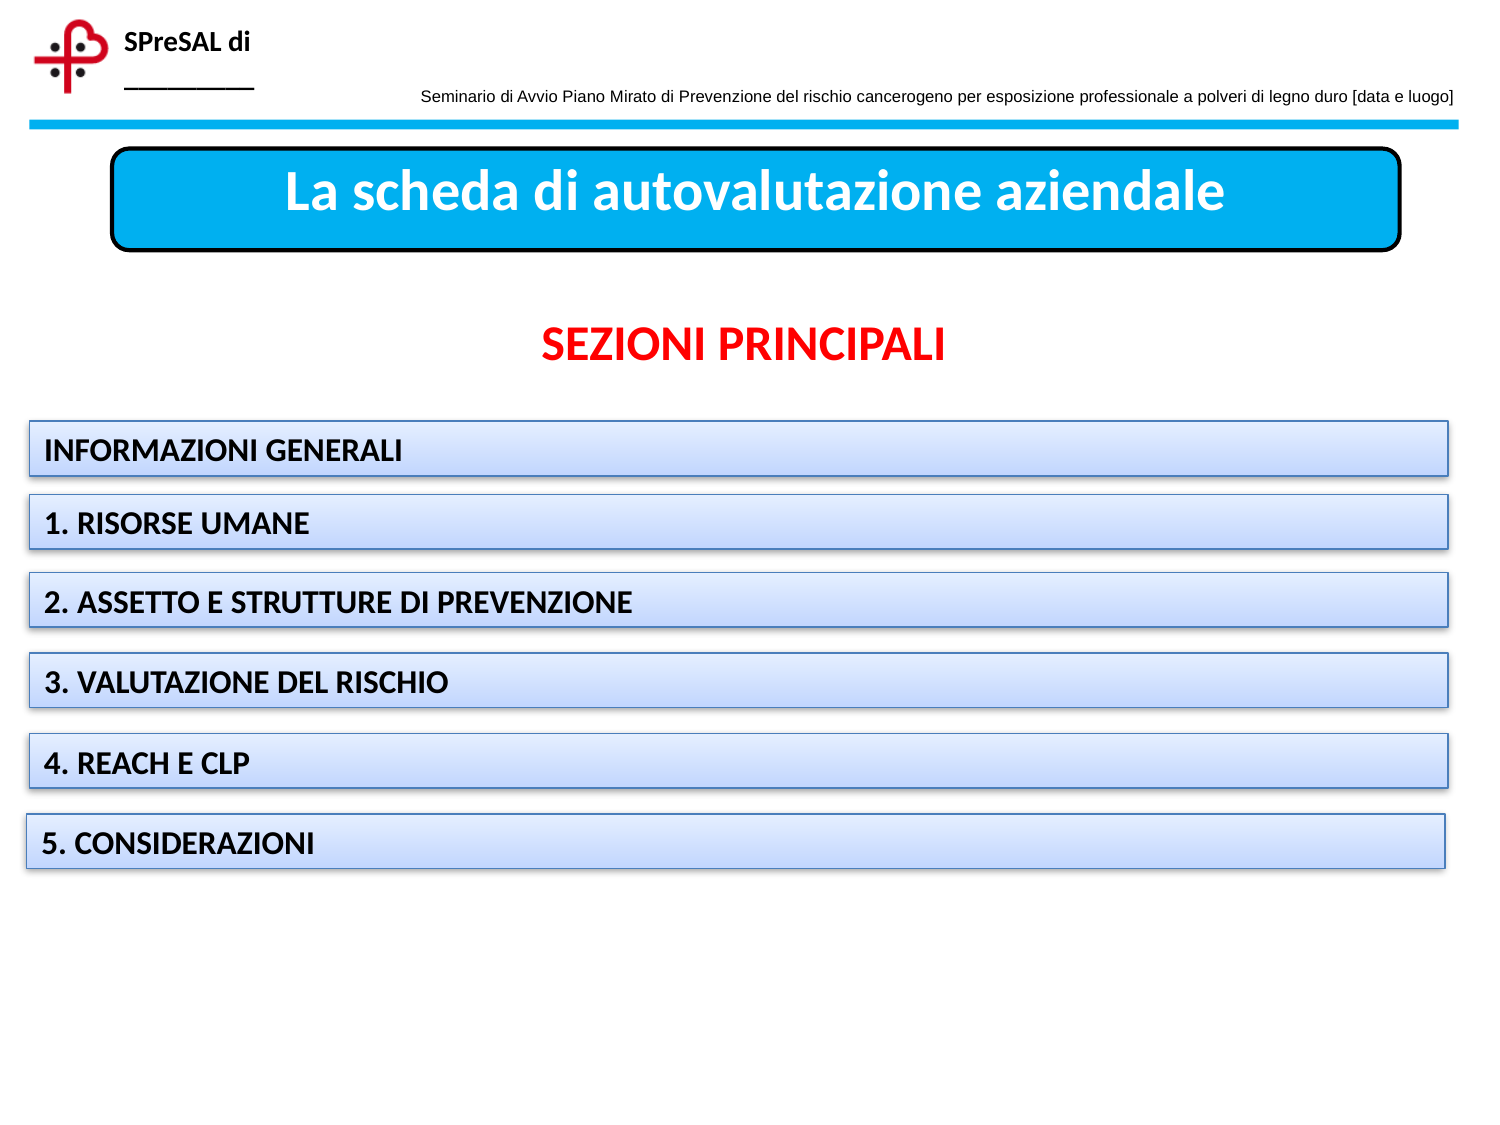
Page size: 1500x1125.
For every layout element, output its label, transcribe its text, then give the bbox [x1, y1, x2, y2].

text_box 4. REACH E CLP [29, 733, 1449, 789]
text_box INFORMAZIONI GENERALI [29, 420, 1449, 477]
text_box 2. ASSETTO E STRUTTURE DI PREVENZIONE [29, 572, 1449, 628]
text_box Seminario di Avvio Piano Mirato di Prevenzione del rischio cancerogeno per esposizione professionale a polveri di legno duro [data e luogo] [395, 78, 1481, 113]
picture [23, 8, 116, 109]
text_box 3. VALUTAZIONE DEL RISCHIO [29, 652, 1449, 708]
text_box [29, 119, 1459, 130]
text_box SPreSAL di _________ [120, 14, 287, 100]
text_box 5. CONSIDERAZIONI [26, 813, 1446, 869]
text_box 1. RISORSE UMANE [29, 494, 1449, 550]
text_box La scheda di autovalutazione aziendale [109, 146, 1402, 253]
text_box SEZIONI PRINCIPALI [210, 302, 1278, 378]
